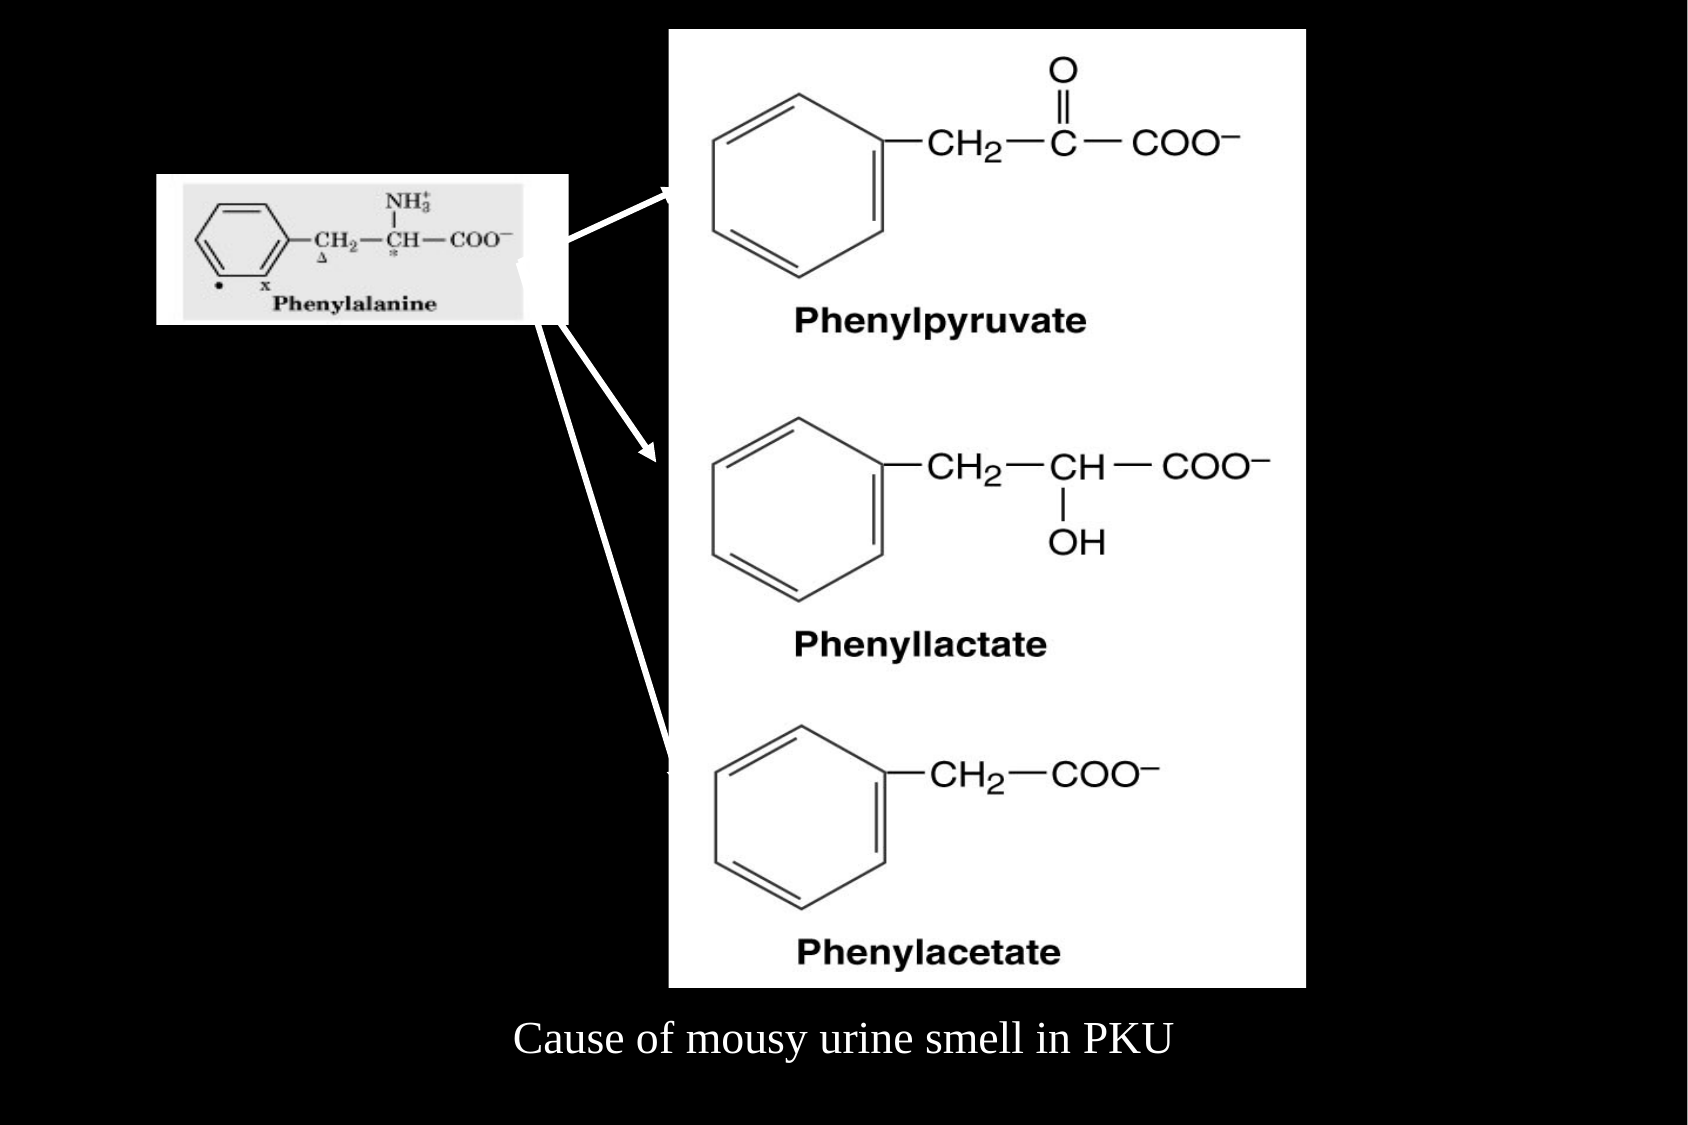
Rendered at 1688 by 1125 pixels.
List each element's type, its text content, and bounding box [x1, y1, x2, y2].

picture [155, 174, 569, 326]
picture [668, 28, 1307, 988]
text_box [589, 365, 657, 463]
text_box Cause of mousy urine smell in PKU [126, 999, 1561, 1075]
